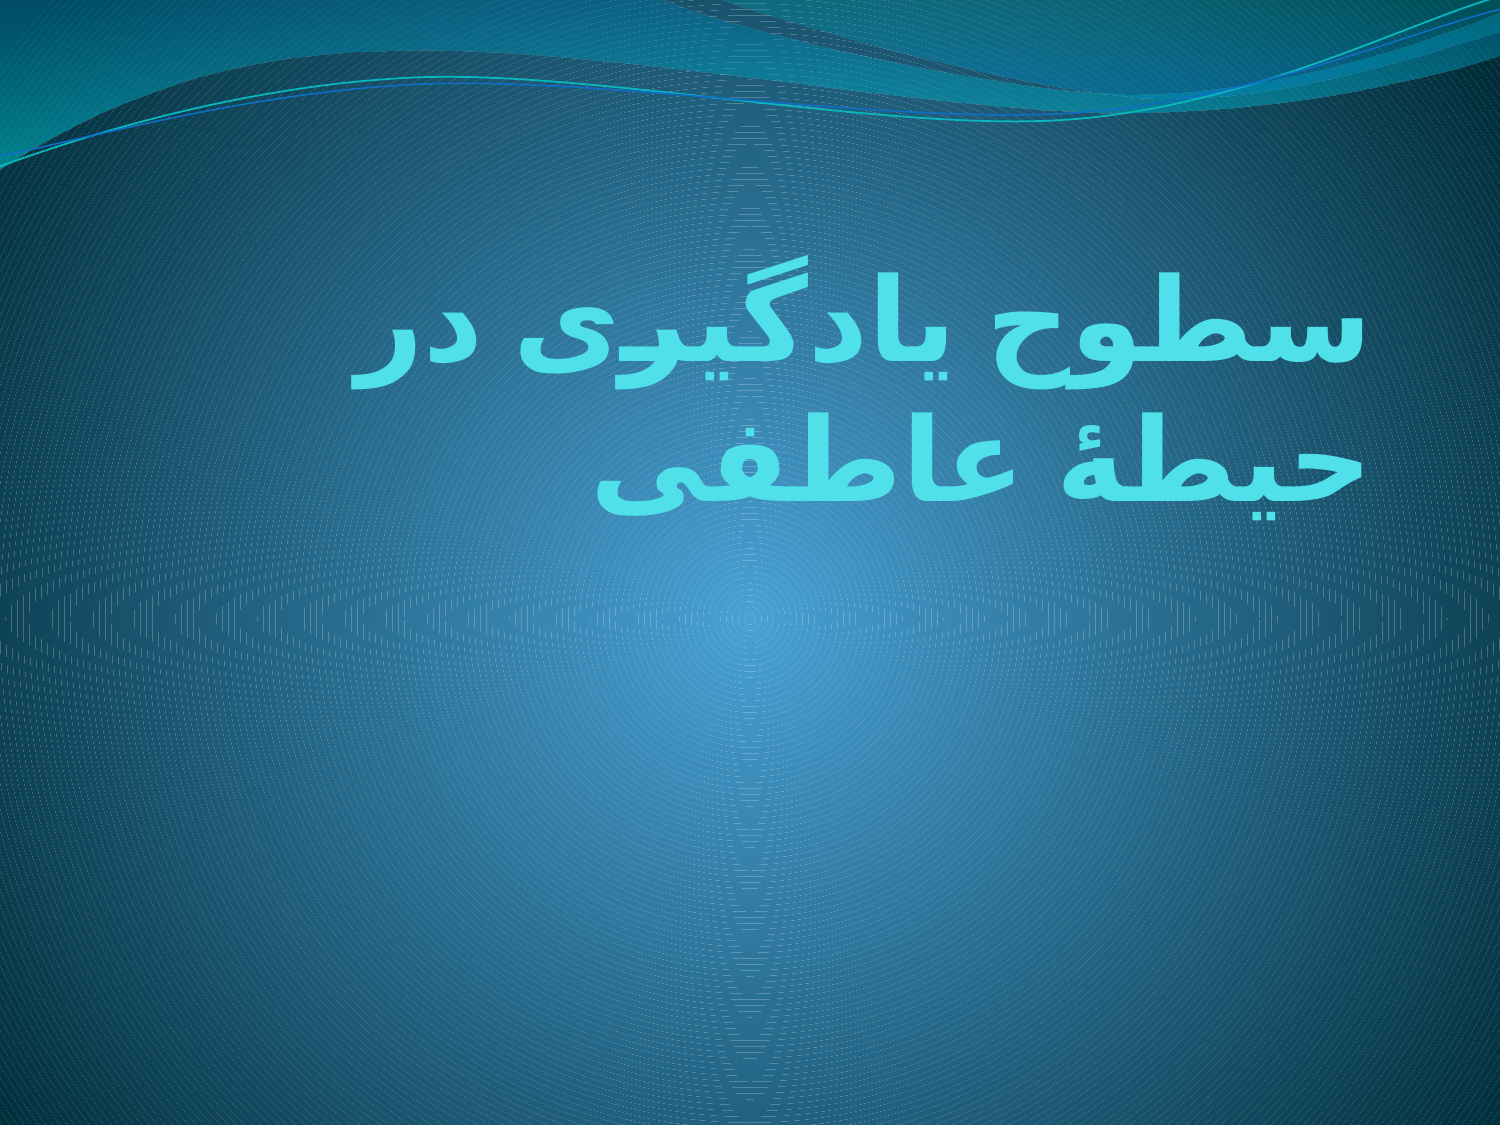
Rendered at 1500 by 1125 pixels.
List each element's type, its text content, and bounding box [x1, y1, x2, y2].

title سطوح یادگیری در حیطهٔ عاطفی [87, 224, 1376, 525]
